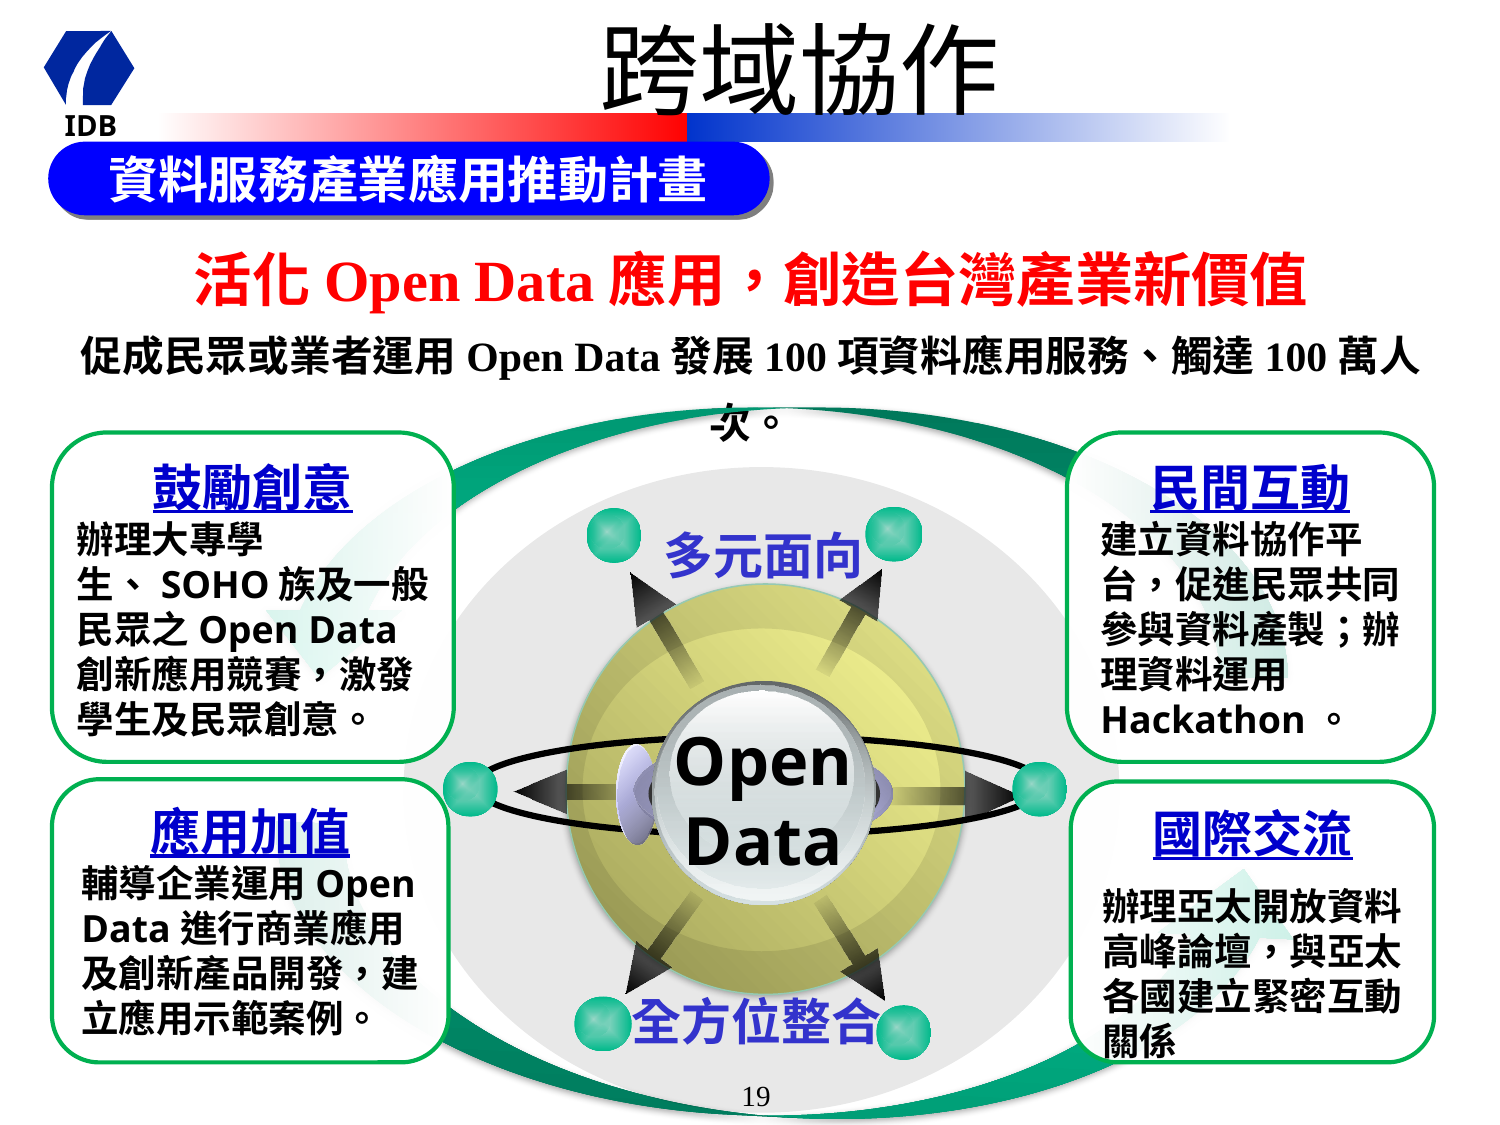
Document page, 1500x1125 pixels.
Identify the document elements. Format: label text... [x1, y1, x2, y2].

text_box 資料服務產業應用推動計畫 [48, 141, 770, 216]
text_box 跨域協作 [584, 0, 1022, 135]
text_box 活化Open Data應用，創造台灣產業新價值 促成民眾或業者運用Open Data發展100項資料應用服務、觸達100萬人次。 [39, 236, 1463, 455]
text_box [51, 407, 1435, 1118]
